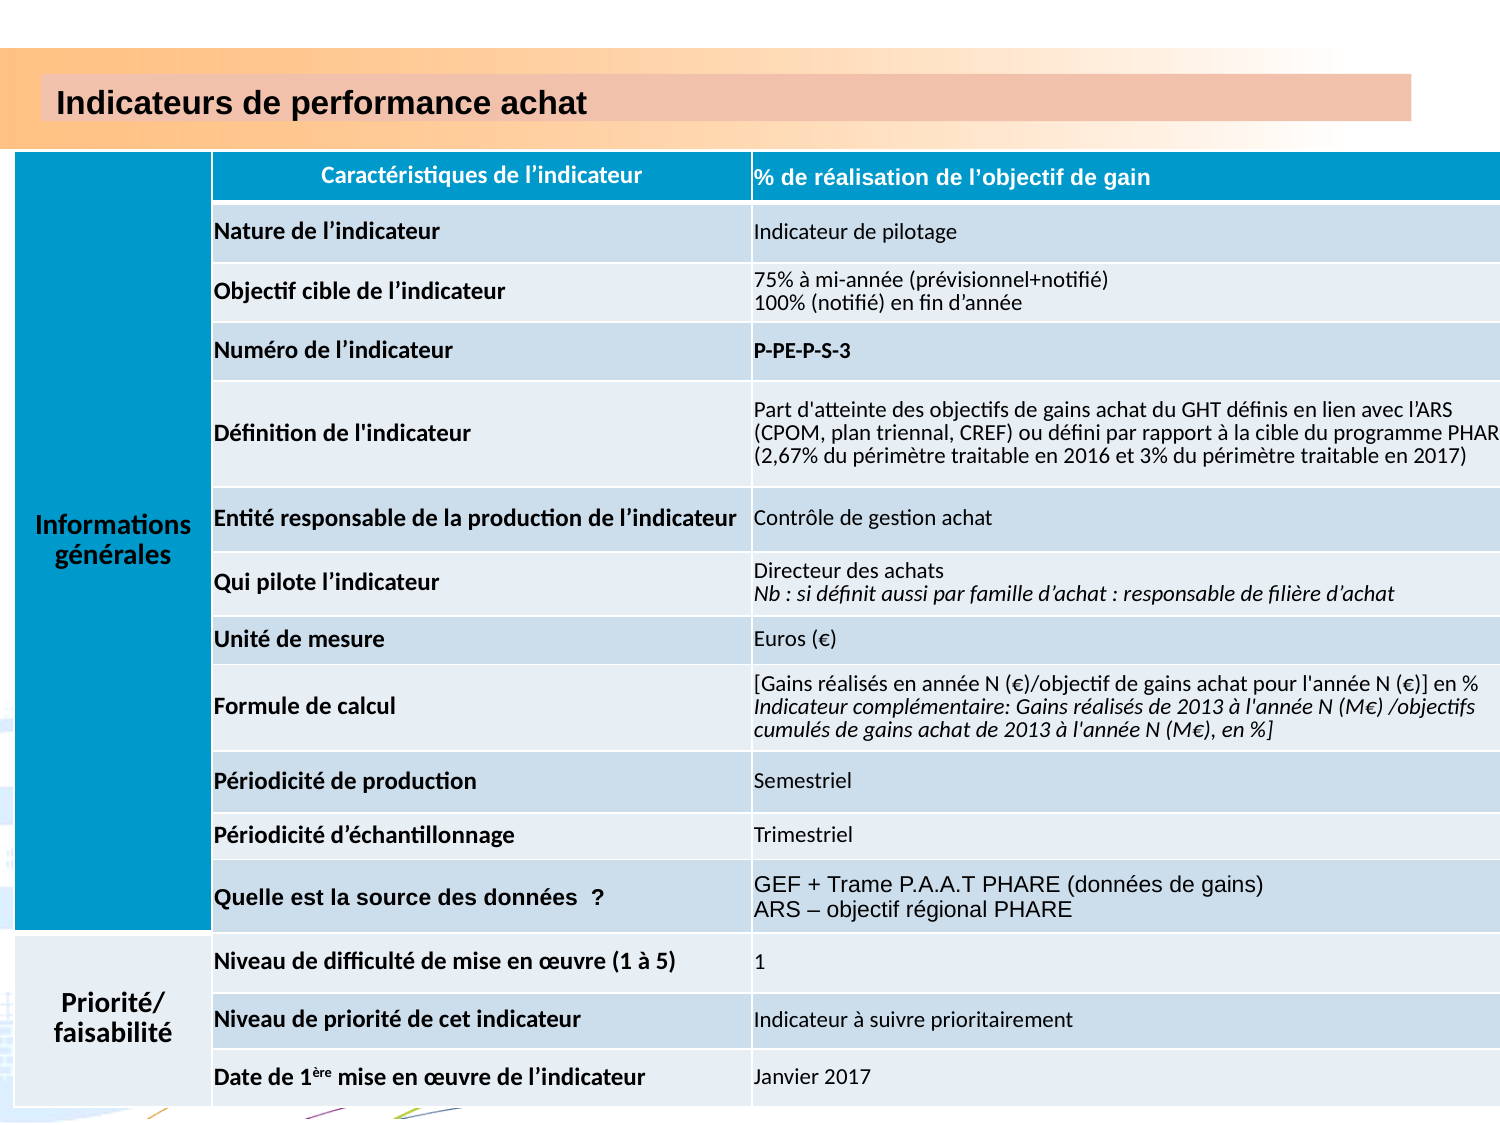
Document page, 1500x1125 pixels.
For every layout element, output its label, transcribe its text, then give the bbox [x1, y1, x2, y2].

table_cell Indicateur de pilotage [753, 205, 1500, 262]
table_cell Niveau de priorité de cet indicateur [213, 994, 751, 1048]
table_header Caractéristiques de l’indicateur [213, 152, 751, 200]
table_cell Nature de l’indicateur [213, 205, 751, 262]
table_cell 1 [753, 934, 1500, 992]
table_cell Définition de l'indicateur [213, 382, 751, 486]
table_cell Date de 1ère mise en œuvre de l’indicateur [213, 1050, 751, 1106]
table_cell Contrôle de gestion achat [753, 488, 1500, 551]
table_cell Euros (€) [753, 617, 1500, 664]
table_cell Quelle est la source des données ? [213, 860, 751, 932]
table_cell Objectif cible de l’indicateur [213, 264, 751, 321]
text_box Indicateurs de performance achat [41, 73, 1412, 122]
table_cell Janvier 2017 [753, 1050, 1500, 1106]
table_cell Formule de calcul [213, 665, 751, 750]
table_cell 75% à mi-année (prévisionnel+notifié) 100% (notifié) en fin d’année [753, 264, 1500, 321]
table_cell Semestriel [753, 752, 1500, 812]
table_cell Qui pilote l’indicateur [213, 553, 751, 615]
table_cell Entité responsable de la production de l’indicateur [213, 488, 751, 551]
table_cell Unité de mesure [213, 617, 751, 664]
table_cell Niveau de difficulté de mise en œuvre (1 à 5) [213, 934, 751, 992]
table_cell P-PE-P-S-3 [753, 323, 1500, 380]
table_cell Part d'atteinte des objectifs de gains achat du GHT définis en lien avec l’ARS (CPOM, plan triennal, CREF) ou défini par rapport à la cible du programme PHARE (2,67% du périmètre traitable en 2016 et 3% du périmètre traitable en 2017) [753, 382, 1500, 486]
table_cell [Gains réalisés en année N (€)/objectif de gains achat pour l'année N (€)] en % Indicateur complémentaire: Gains réalisés de 2013 à l'année N (M€) /objectifs cumulés de gains achat de 2013 à l'année N (M€), en %] [753, 665, 1500, 750]
picture [164, 1108, 1500, 1119]
table_cell Périodicité d’échantillonnage [213, 814, 751, 859]
table_header % de réalisation de l’objectif de gain [753, 152, 1500, 200]
table_cell Directeur des achats Nb : si définit aussi par famille d’achat : responsable de filière d’achat [753, 553, 1500, 615]
table_cell Indicateur à suivre prioritairement [753, 994, 1500, 1048]
table_cell Périodicité de production [213, 752, 751, 812]
table_cell Numéro de l’indicateur [213, 323, 751, 380]
table_cell GEF + Trame P.A.A.T PHARE (données de gains) ARS – objectif régional PHARE [753, 860, 1500, 932]
table_cell Priorité/ faisabilité [15, 936, 211, 1106]
table_header Informations générales [15, 152, 211, 930]
table_cell Trimestriel [753, 814, 1500, 859]
